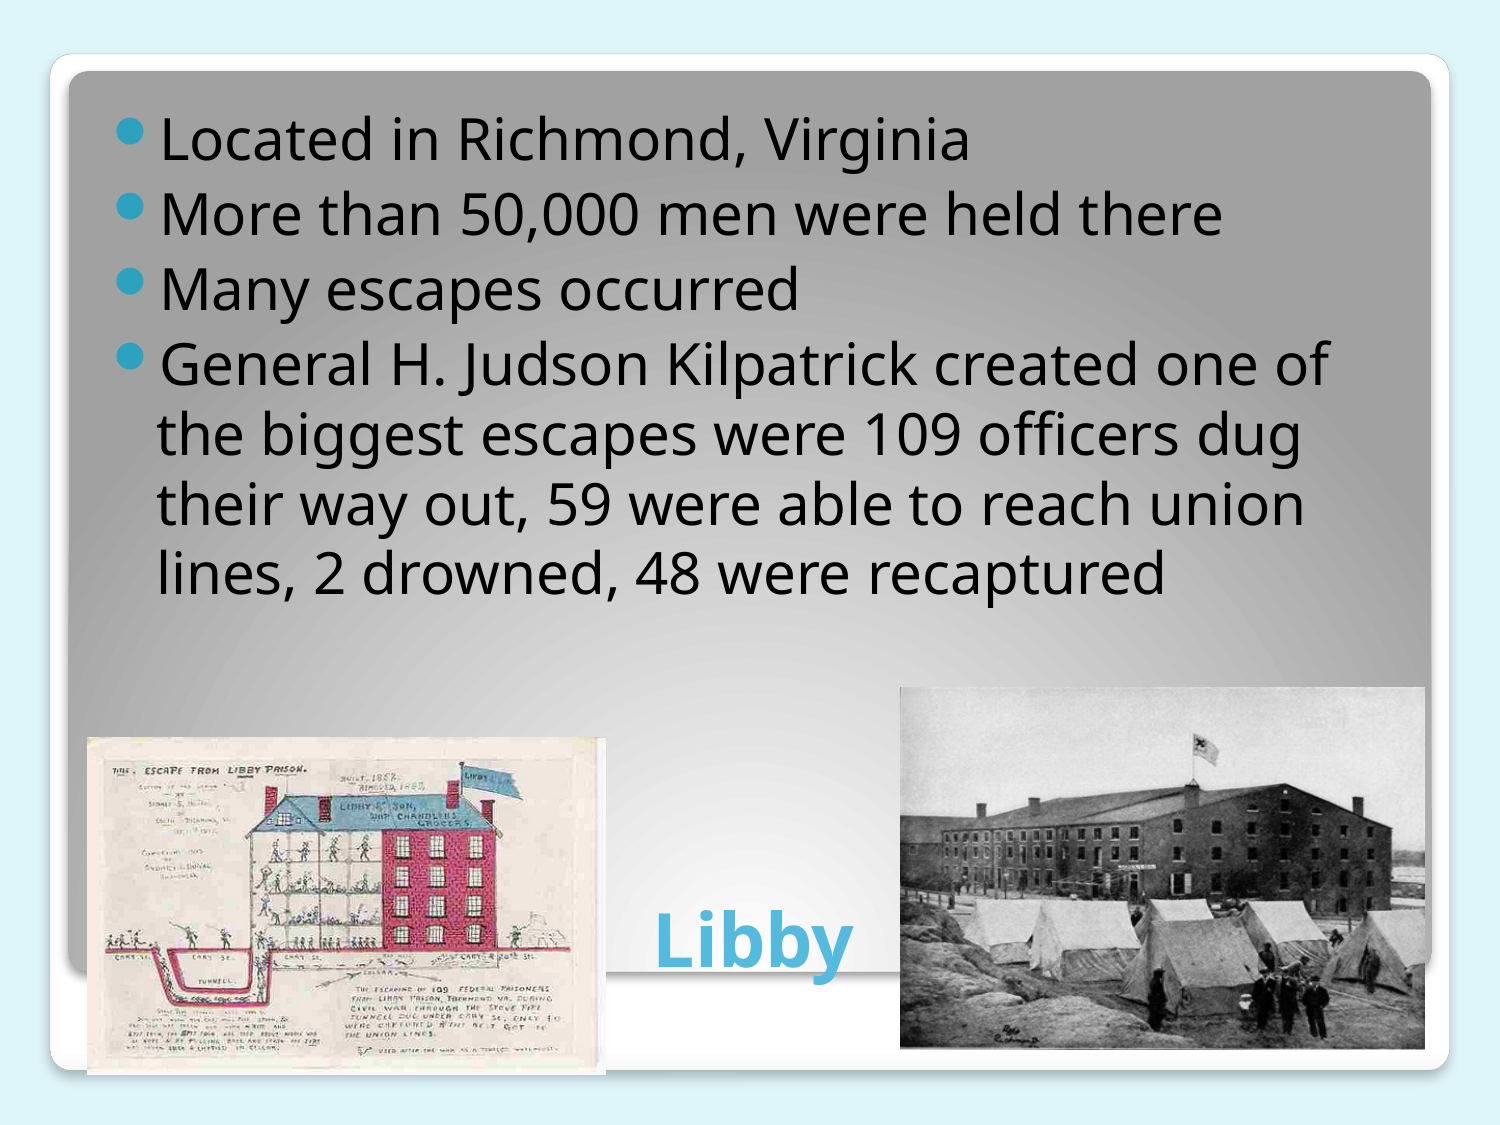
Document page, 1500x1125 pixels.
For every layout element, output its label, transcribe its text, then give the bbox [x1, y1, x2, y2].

list Located in Richmond, Virginia More than 50,000 men were held there Many escapes occurred General H. Judson Kilpatrick created one of the biggest escapes were 109 officers dug their way out, 59 were able to reach union lines, 2 drowned, 48 were recaptured [82, 86, 1425, 774]
picture [87, 737, 606, 1076]
picture [899, 687, 1426, 1051]
title Libby [612, 817, 892, 990]
